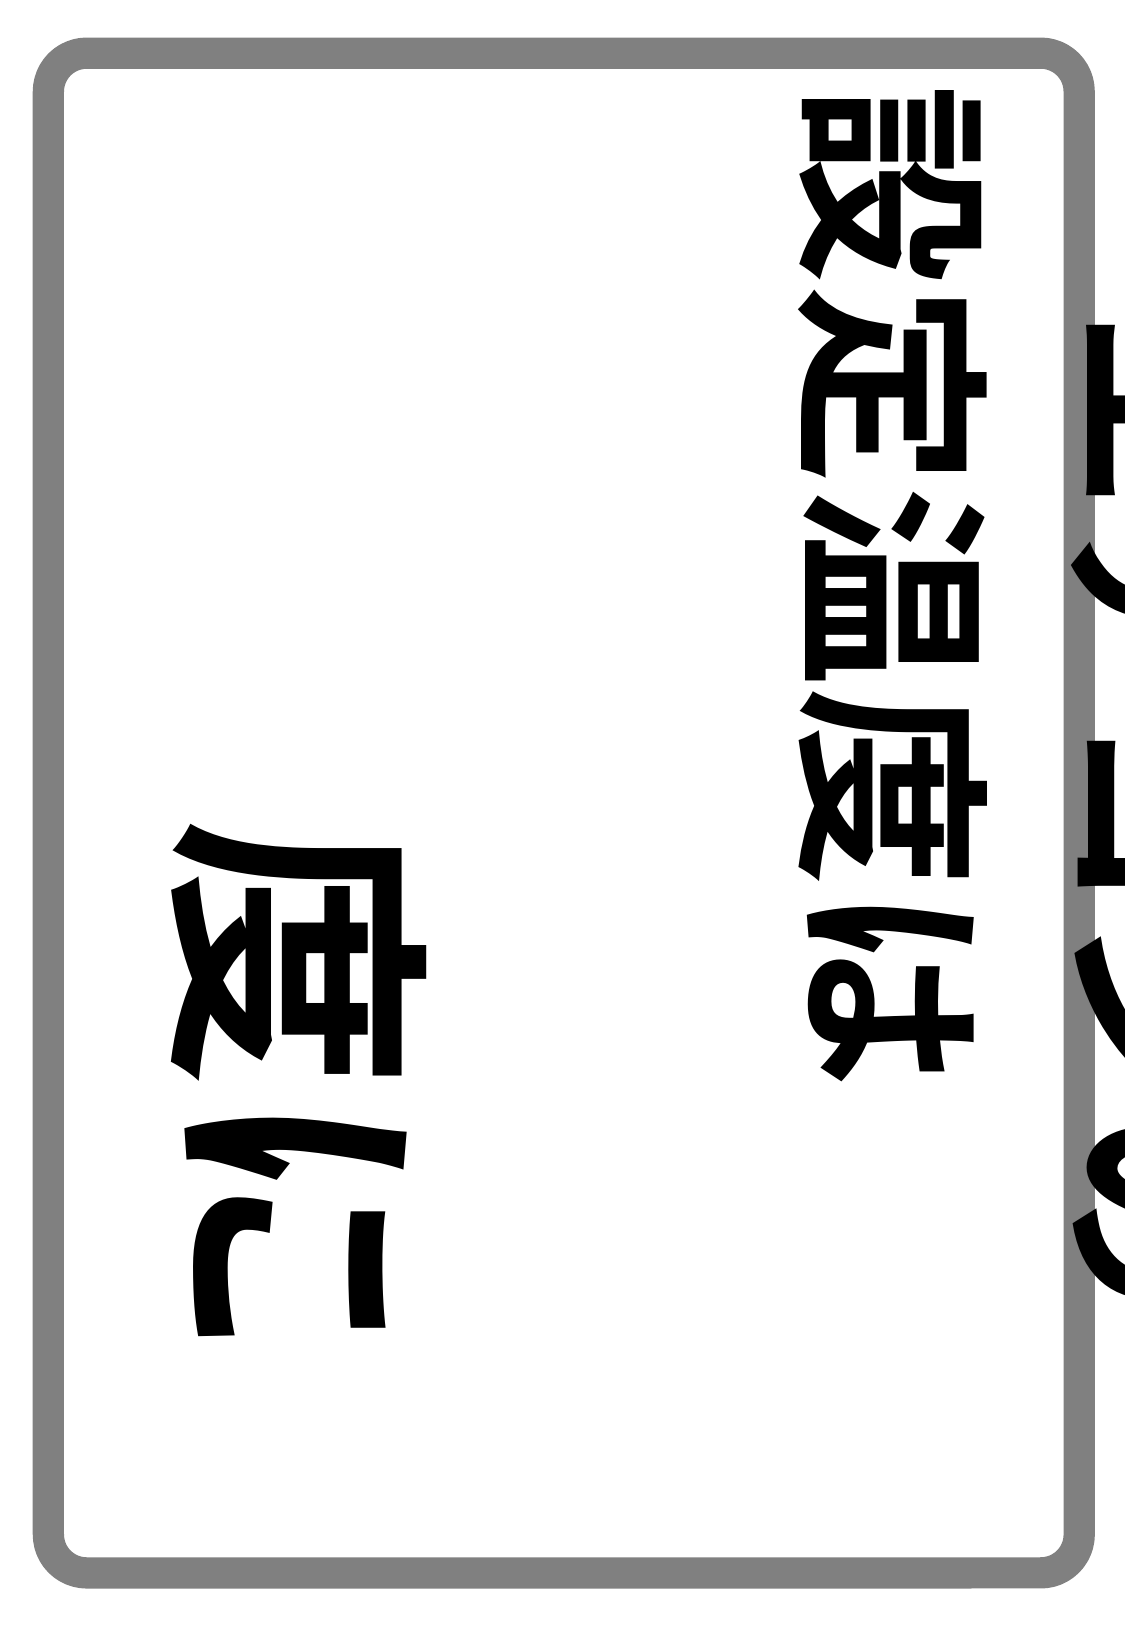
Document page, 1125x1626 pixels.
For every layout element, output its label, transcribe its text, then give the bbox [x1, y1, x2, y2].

text_box 度に [135, 758, 494, 1421]
text_box [46, 51, 1082, 1576]
text_box エアコンの 設定温度は [495, 53, 1041, 1573]
